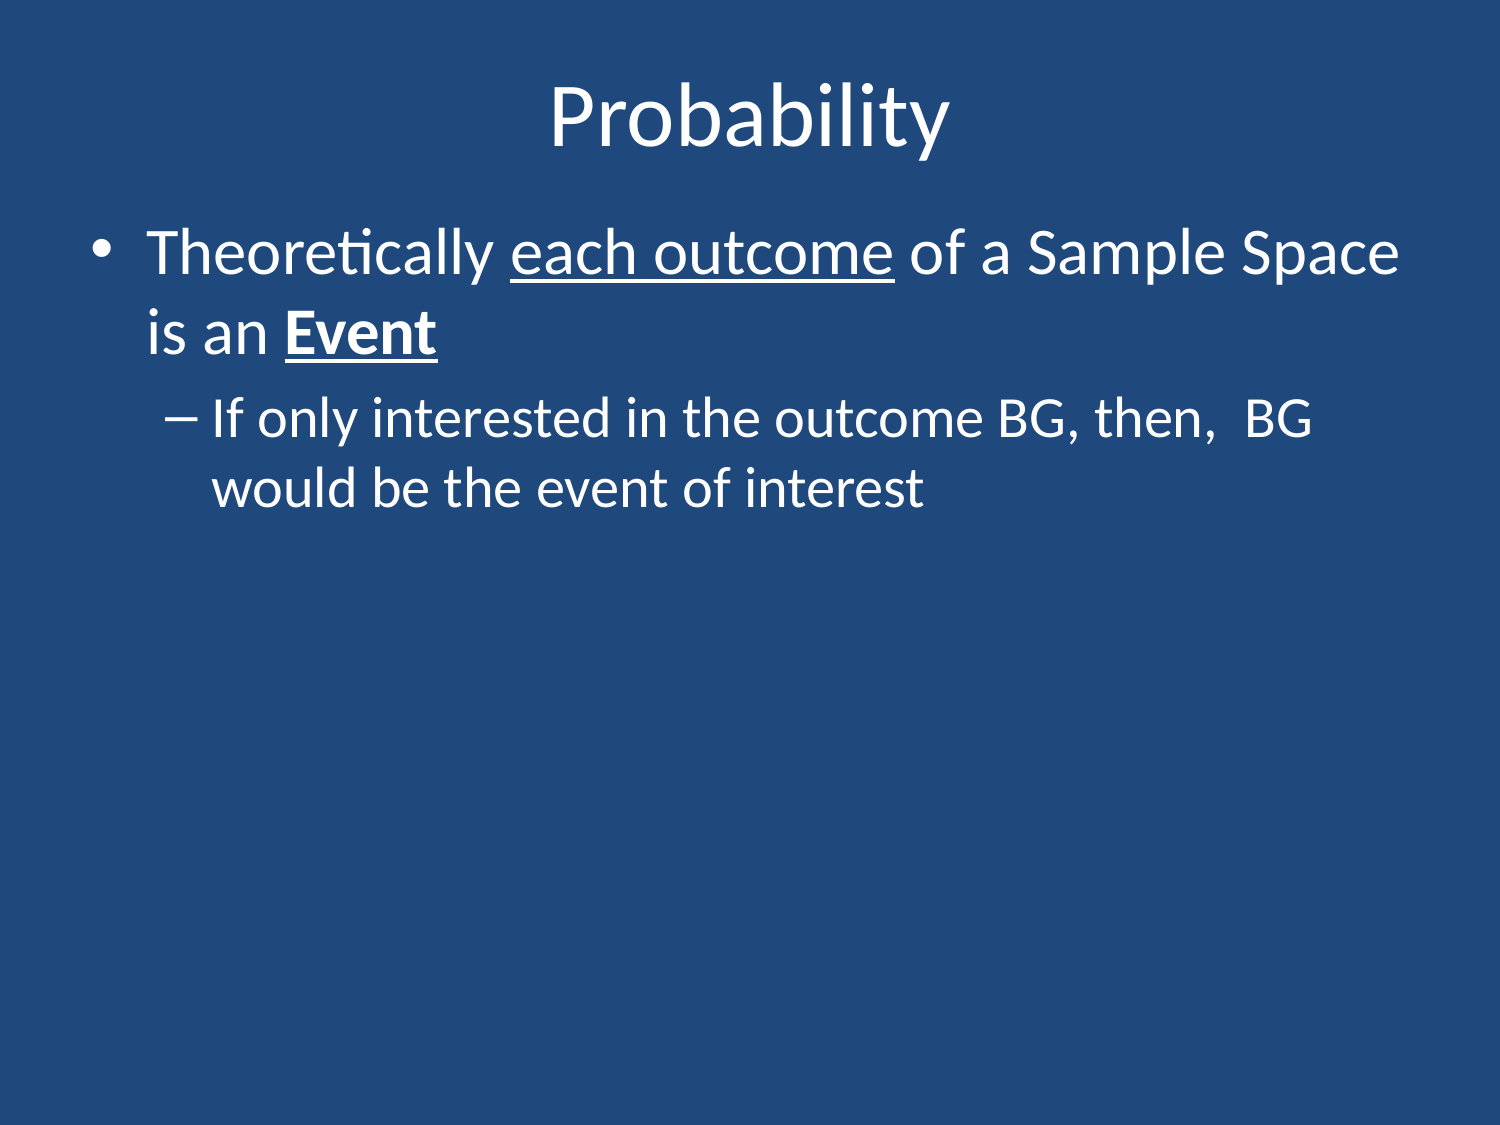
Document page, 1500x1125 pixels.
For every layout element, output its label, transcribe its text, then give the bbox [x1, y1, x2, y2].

title Probability [75, 45, 1425, 175]
list Theoretically each outcome of a Sample Space is an Event If only interested in the outcome BG, then, BG would be the event of interest [75, 200, 1425, 1005]
